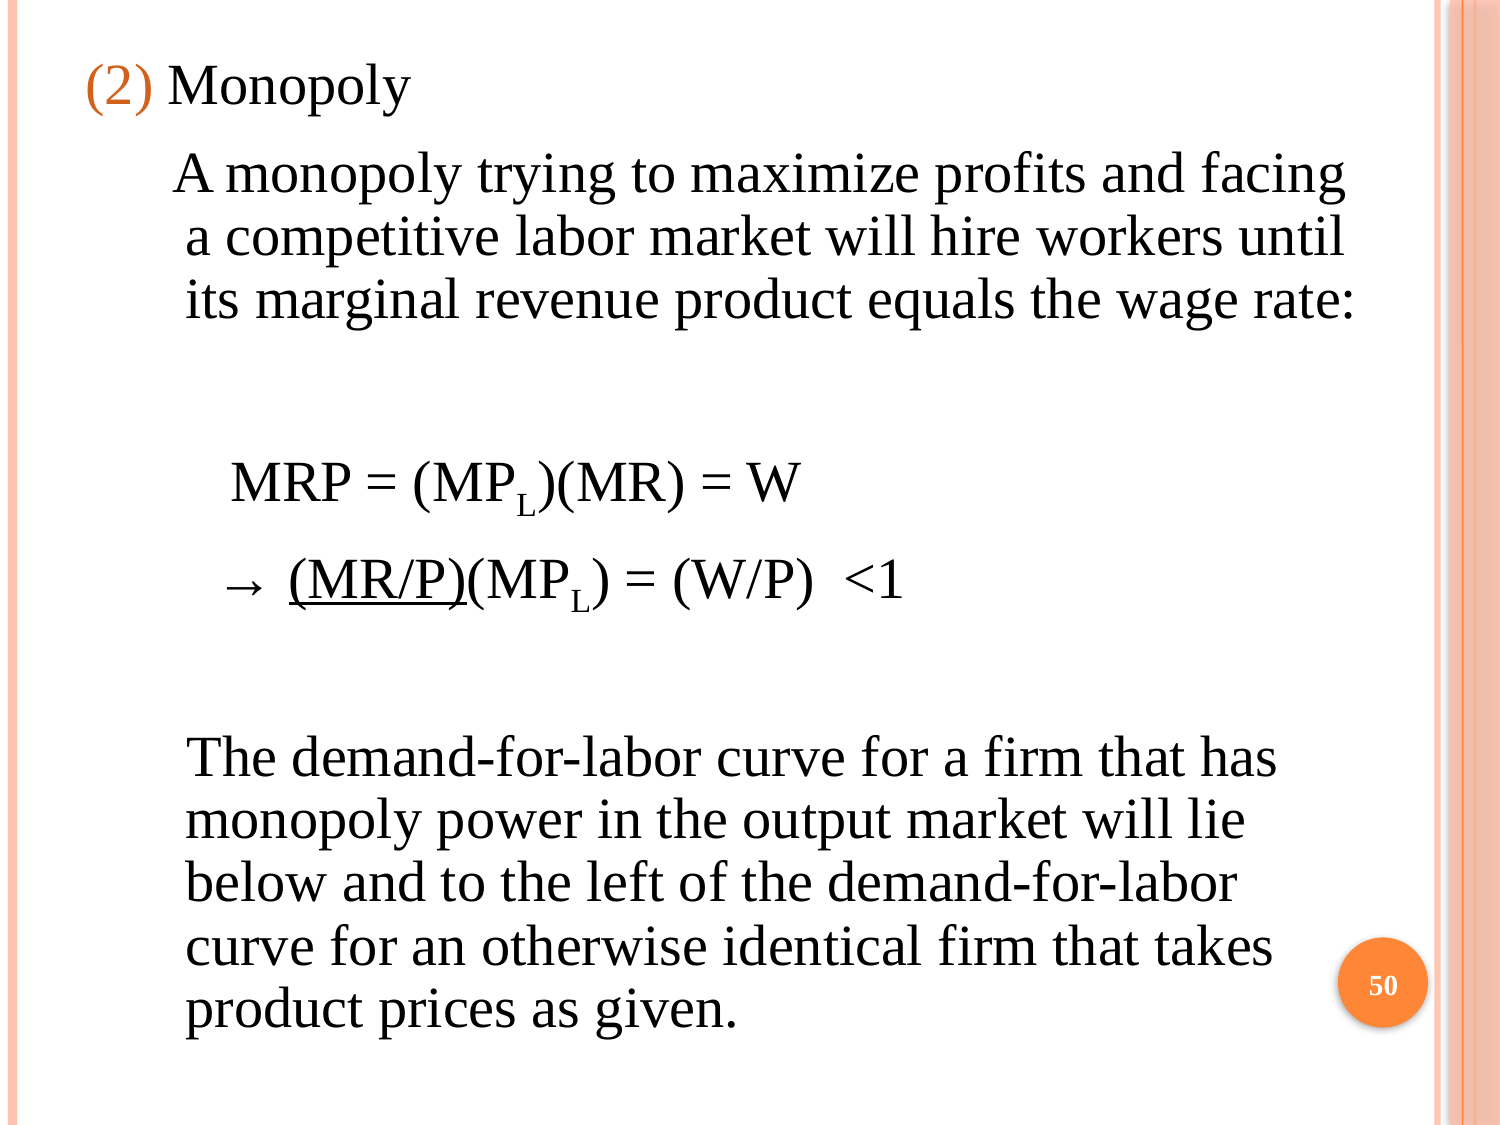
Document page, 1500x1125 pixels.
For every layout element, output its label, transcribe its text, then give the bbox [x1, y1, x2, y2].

list (2) Monopoly A monopoly trying to maximize profits and facing a competitive labor market will hire workers until its marginal revenue product equals the wage rate: MRP = (MPL)(MR) = W → (MR/P)(MPL) = (W/P) <1 The demand-for-labor curve for a firm that has monopoly power in the output market will lie below and to the left of the demand-for-labor curve for an otherwise identical firm that takes product prices as given. [70, 46, 1395, 1044]
slide_number 50 [1333, 940, 1434, 1026]
